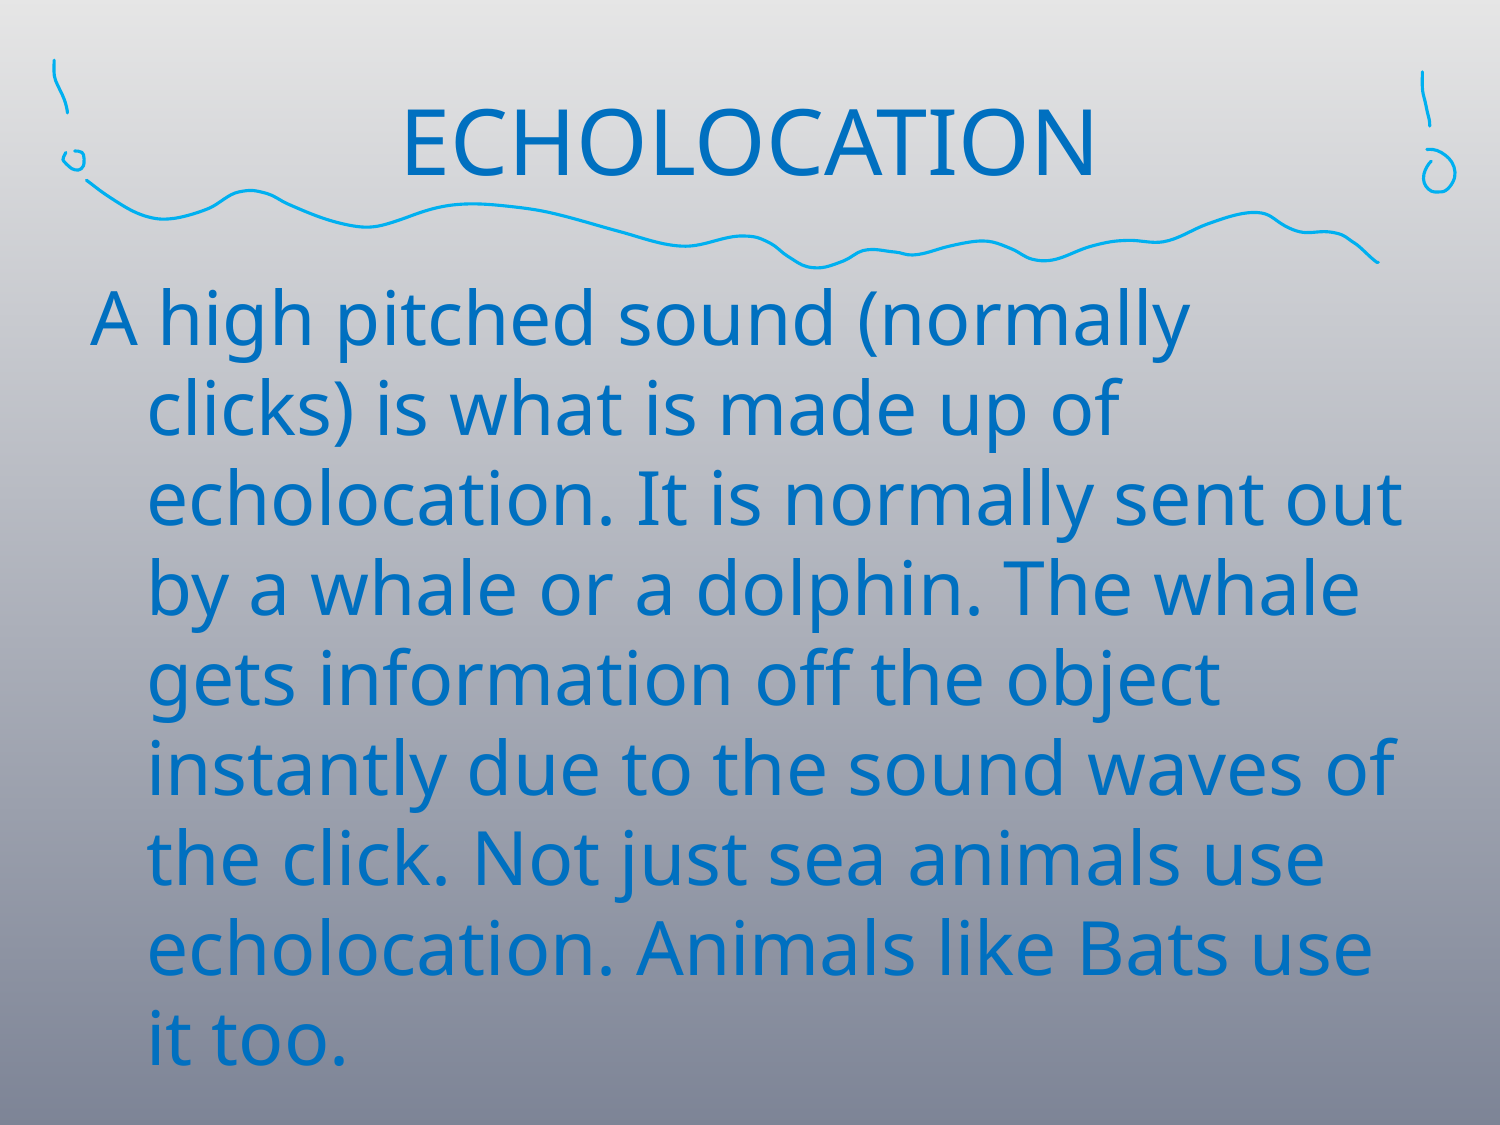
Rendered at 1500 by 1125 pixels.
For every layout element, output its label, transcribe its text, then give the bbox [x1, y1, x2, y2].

list A high pitched sound (normally clicks) is what is made up of echolocation. It is normally sent out by a whale or a dolphin. The whale gets information off the object instantly due to the sound waves of the click. Not just sea animals use echolocation. Animals like Bats use it too. [75, 262, 1425, 1005]
title ECHOLOCATION [75, 45, 1425, 233]
